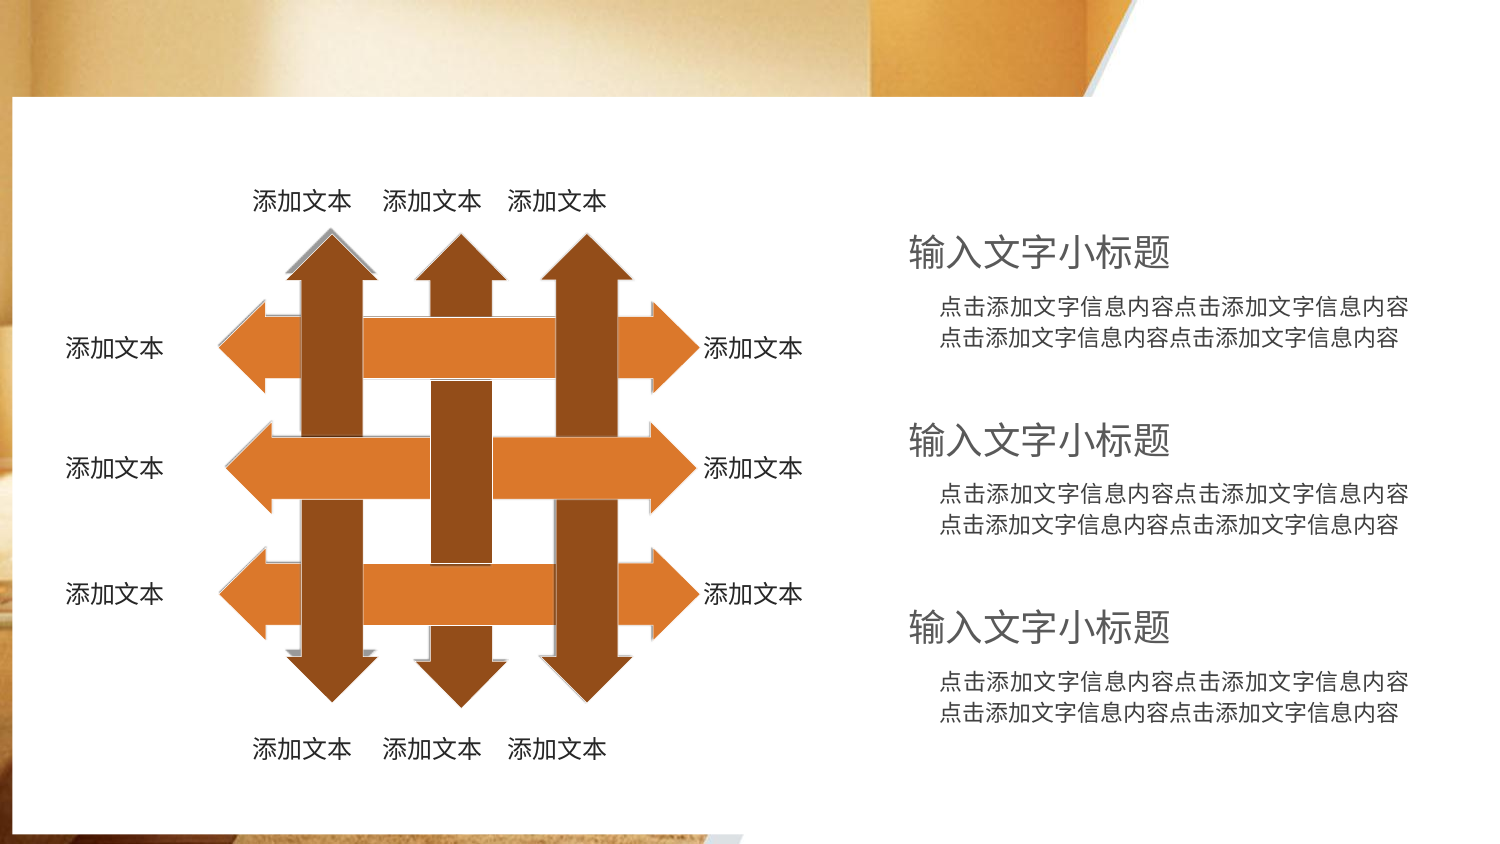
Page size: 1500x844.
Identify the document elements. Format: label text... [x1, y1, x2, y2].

text_box 添加文本 [50, 571, 212, 617]
text_box 输入文字小标题 [893, 409, 1186, 470]
text_box 点击添加文字信息内容点击添加文字信息内容点击添加文字信息内容点击添加文字信息内容 [924, 281, 1425, 359]
text_box 添加文本 [238, 177, 427, 223]
text_box 点击添加文字信息内容点击添加文字信息内容点击添加文字信息内容点击添加文字信息内容 [924, 468, 1425, 546]
text_box 添加文本 [238, 726, 427, 772]
text_box 添加文本 [493, 177, 681, 223]
picture [0, 0, 1500, 844]
text_box 添加文本 [705, 325, 877, 370]
text_box 点击添加文字信息内容点击添加文字信息内容点击添加文字信息内容点击添加文字信息内容 [924, 655, 1425, 734]
text_box 添加文本 [705, 571, 877, 617]
text_box 添加文本 [50, 445, 212, 490]
text_box 添加文本 [427, 726, 493, 772]
text_box 添加文本 [427, 177, 493, 223]
text_box 输入文字小标题 [893, 596, 1186, 657]
text_box 添加文本 [493, 726, 681, 772]
text_box 添加文本 [705, 445, 877, 490]
text_box 输入文字小标题 [893, 221, 1186, 282]
text_box 添加文本 [50, 325, 212, 370]
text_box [217, 233, 701, 709]
